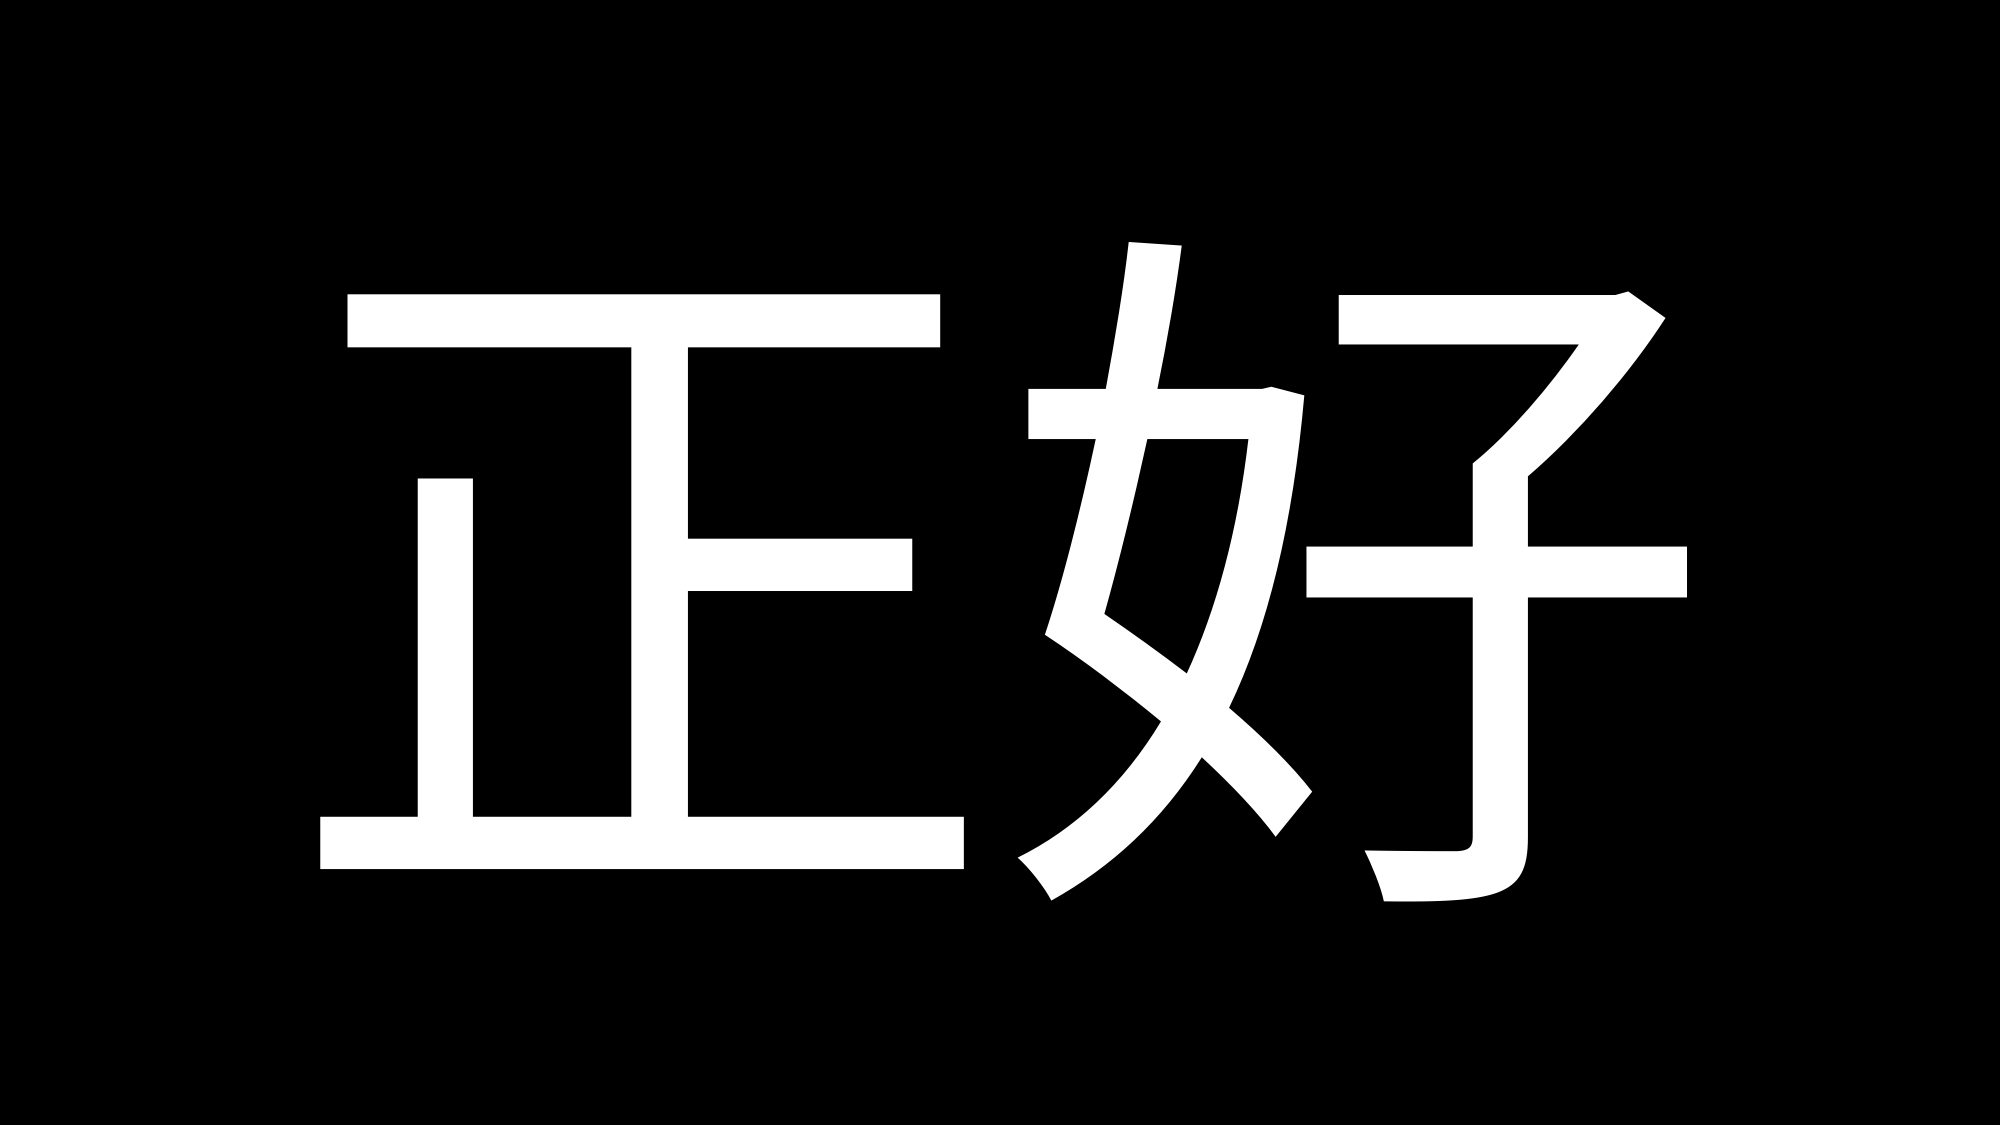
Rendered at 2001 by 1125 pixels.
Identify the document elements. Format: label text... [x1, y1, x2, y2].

text_box 正好 [268, 120, 1732, 996]
